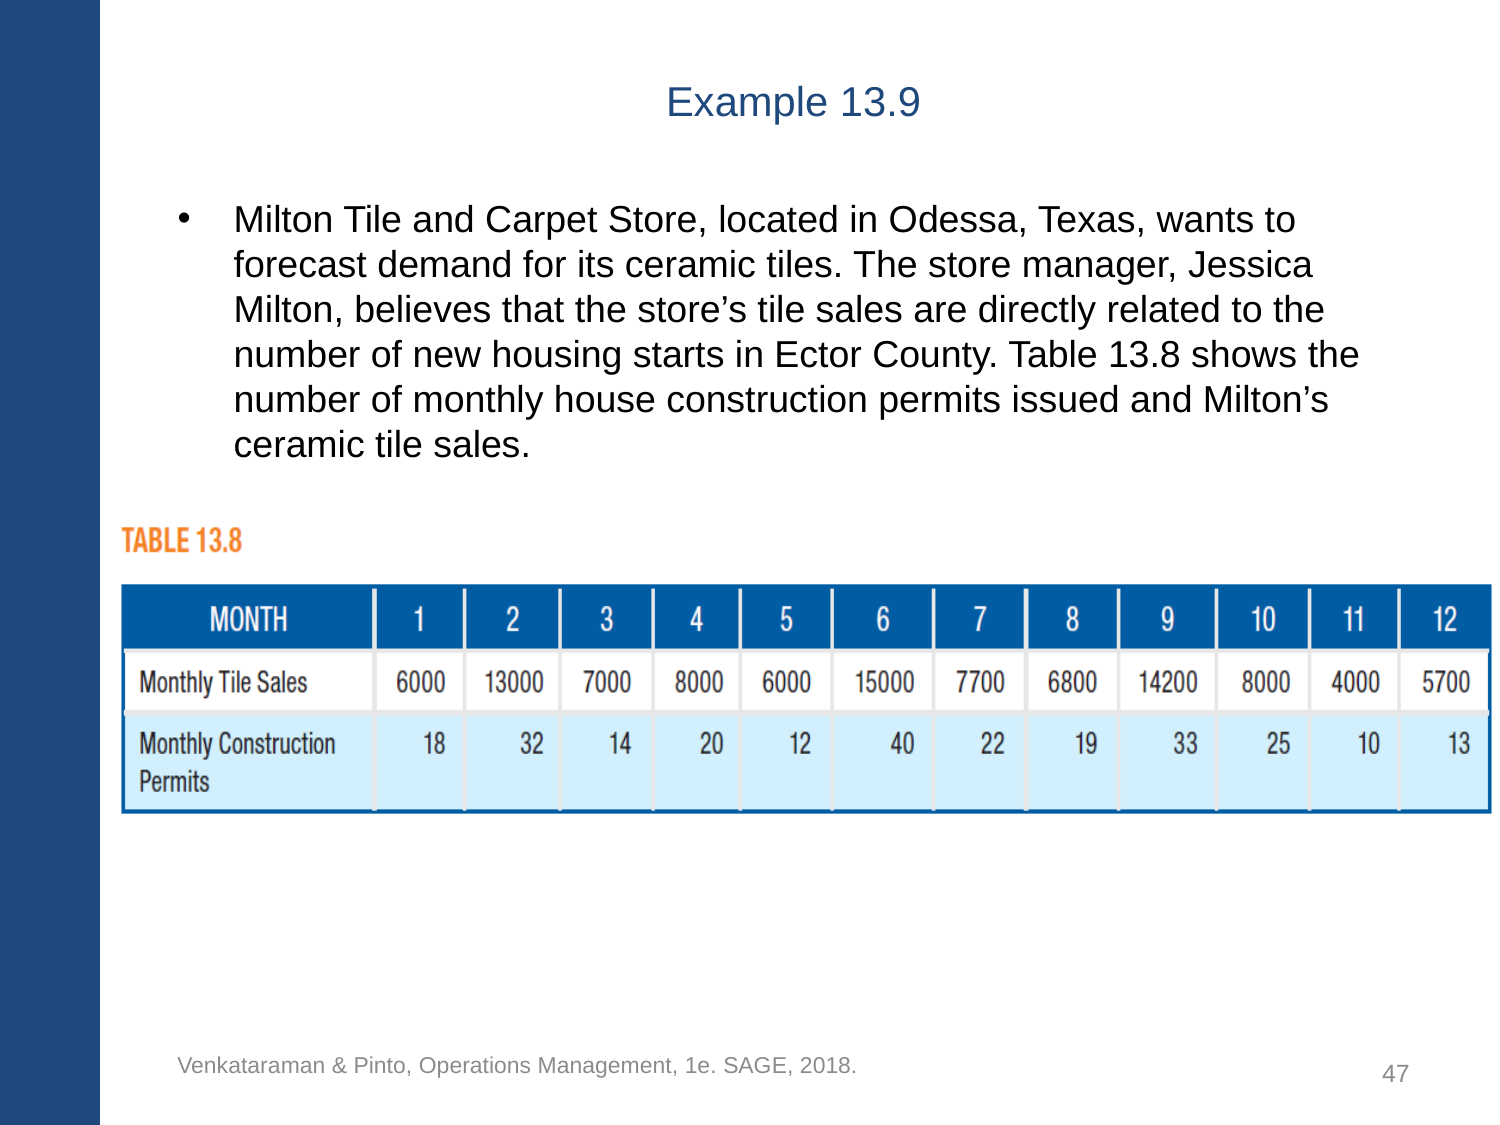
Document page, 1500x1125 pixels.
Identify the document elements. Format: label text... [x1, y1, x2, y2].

slide_number 47 [1350, 1042, 1425, 1103]
footer Venkataraman & Pinto, Operations Management, 1e. SAGE, 2018. [162, 1042, 1313, 1103]
title Example 13.9 [162, 24, 1425, 175]
list Milton Tile and Carpet Store, located in Odessa, Texas, wants to forecast demand for its ceramic tiles. The store manager, Jessica Milton, believes that the store’s tile sales are directly related to the number of new housing starts in Ector County. Table 13.8 shows the number of monthly house construction permits issued and Milton’s ceramic tile sales. [162, 187, 1425, 505]
picture [112, 506, 1500, 850]
